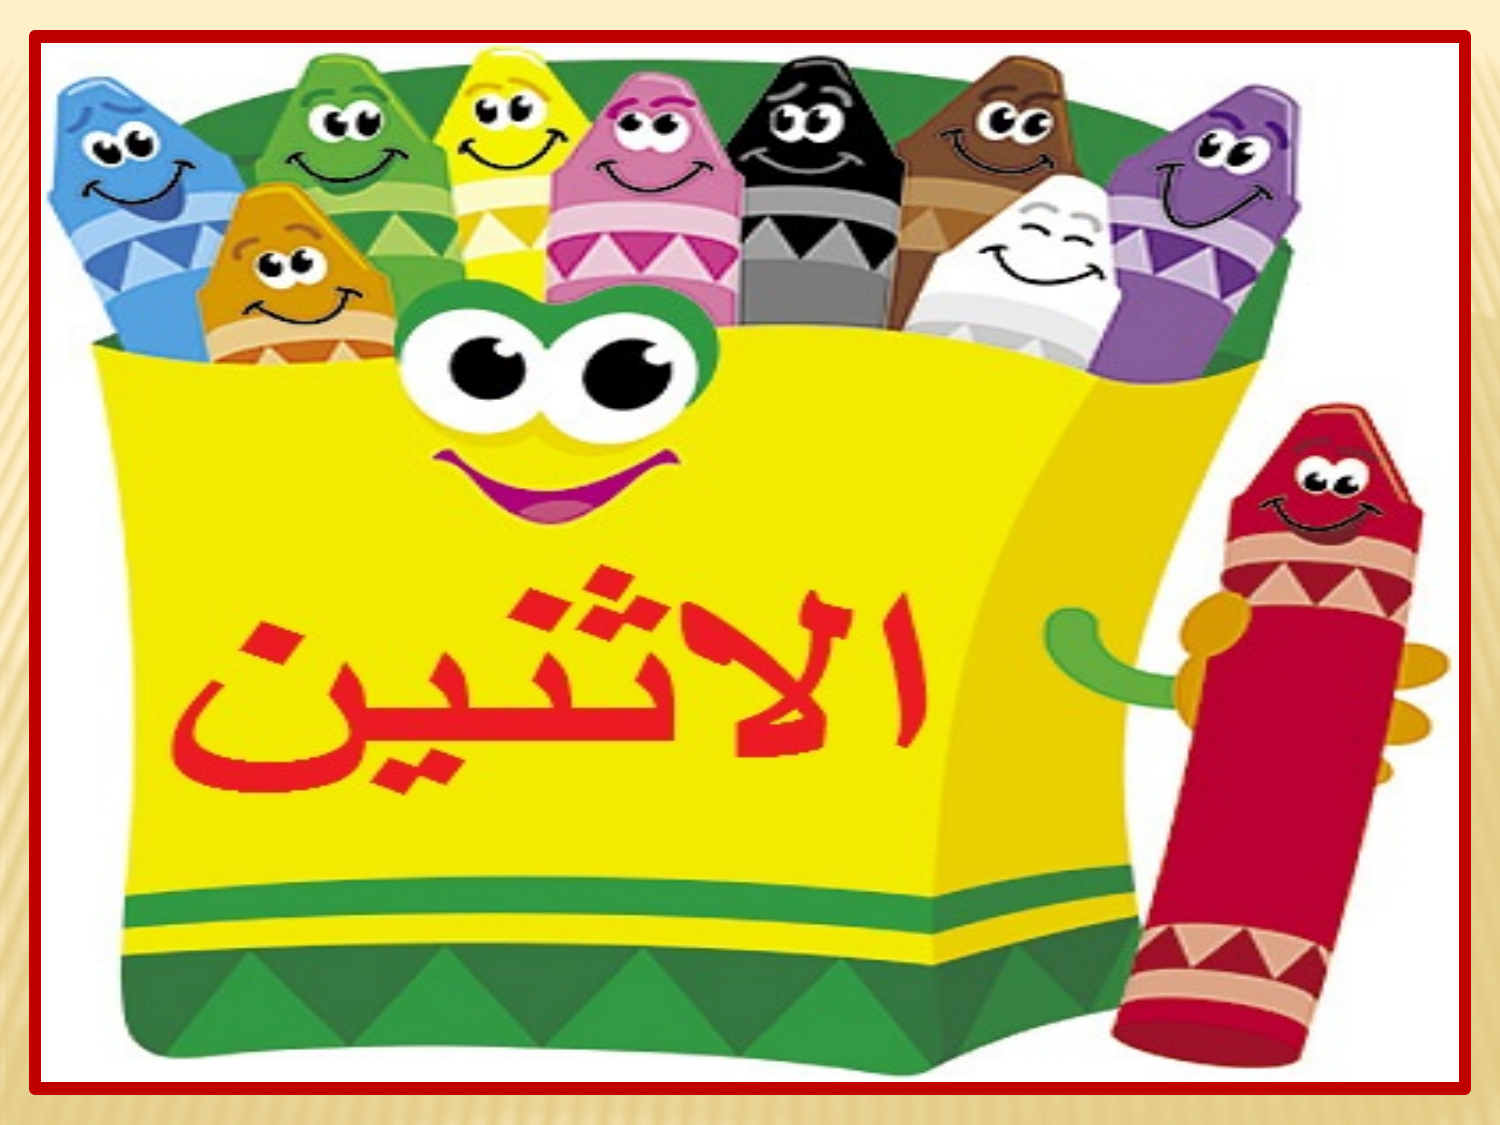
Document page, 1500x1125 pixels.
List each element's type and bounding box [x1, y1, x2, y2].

picture [40, 42, 1460, 1083]
